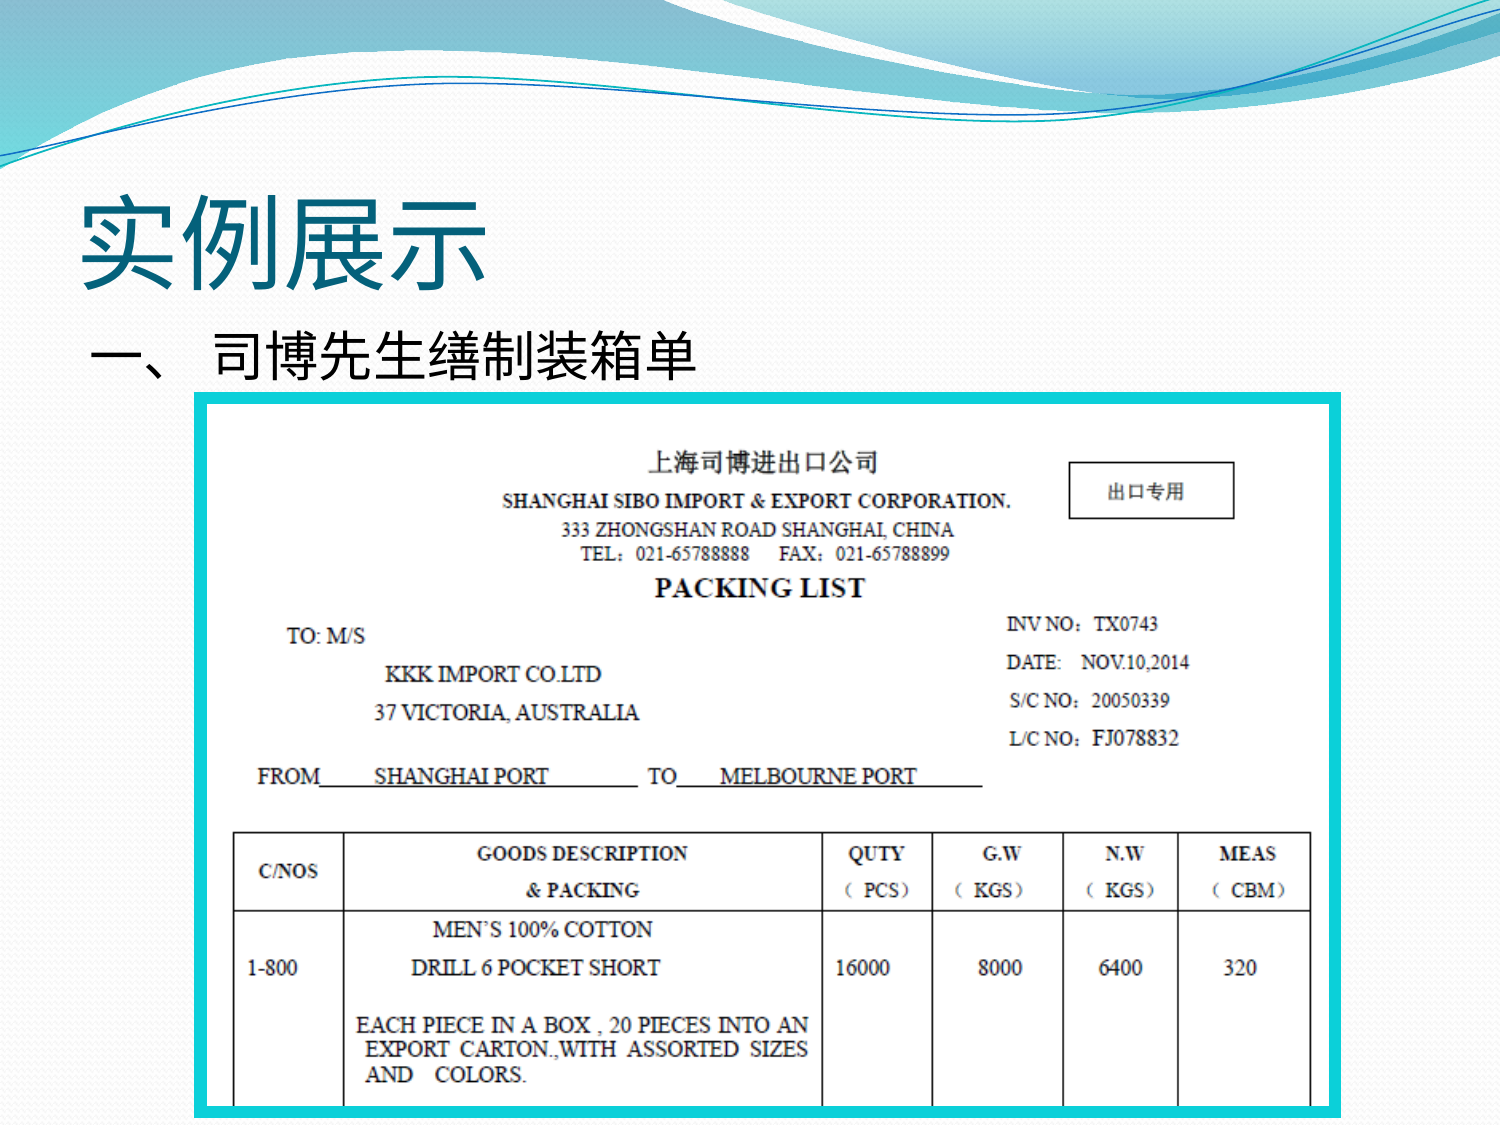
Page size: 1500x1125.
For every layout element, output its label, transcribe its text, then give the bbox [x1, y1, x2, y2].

list 一、 司博先生缮制装箱单 [75, 314, 738, 1043]
title 实例展示 [75, 115, 1425, 303]
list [206, 403, 1329, 1107]
